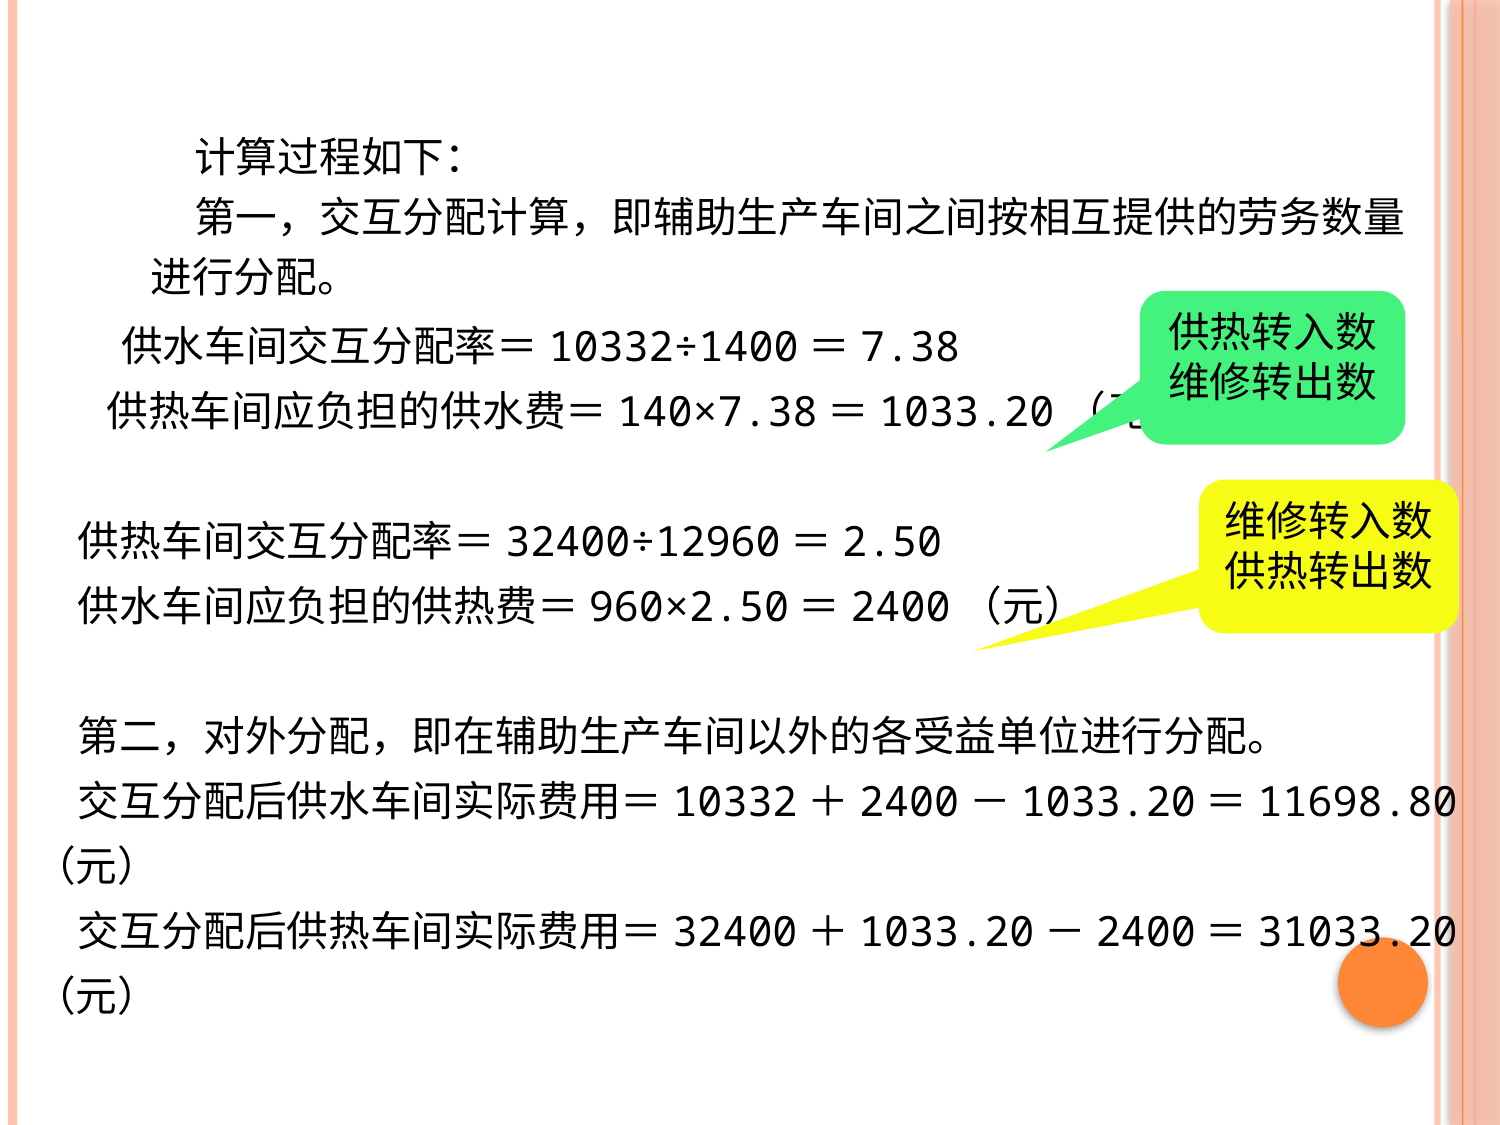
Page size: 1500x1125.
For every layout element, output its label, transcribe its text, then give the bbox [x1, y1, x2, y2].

text_box 维修转入数 供热转出数 [973, 479, 1459, 652]
text_box 供热转入数维修转出数 [1045, 290, 1406, 453]
text_box 计算过程如下： 第一，交互分配计算，即辅助生产车间之间按相互提供的劳务数量进行分配。 [135, 113, 1424, 309]
text_box 供水车间交互分配率＝10332÷1400＝7.38 供热车间应负担的供水费＝140×7.38＝1033.20（元） 供热车间交互分配率＝32400÷12960＝2.50 供水车间应负担的供热费＝960×2.50＝2400（元） 第二，对外分配，即在辅助生产车间以外的各受益单位进行分配。 交互分配后供水车间实际费用＝10332＋2400－1033.20＝11698.80（元） 交互分配后供热车间实际费用＝32400＋1033.20－2400＝31033.20（元） [19, 362, 1500, 963]
